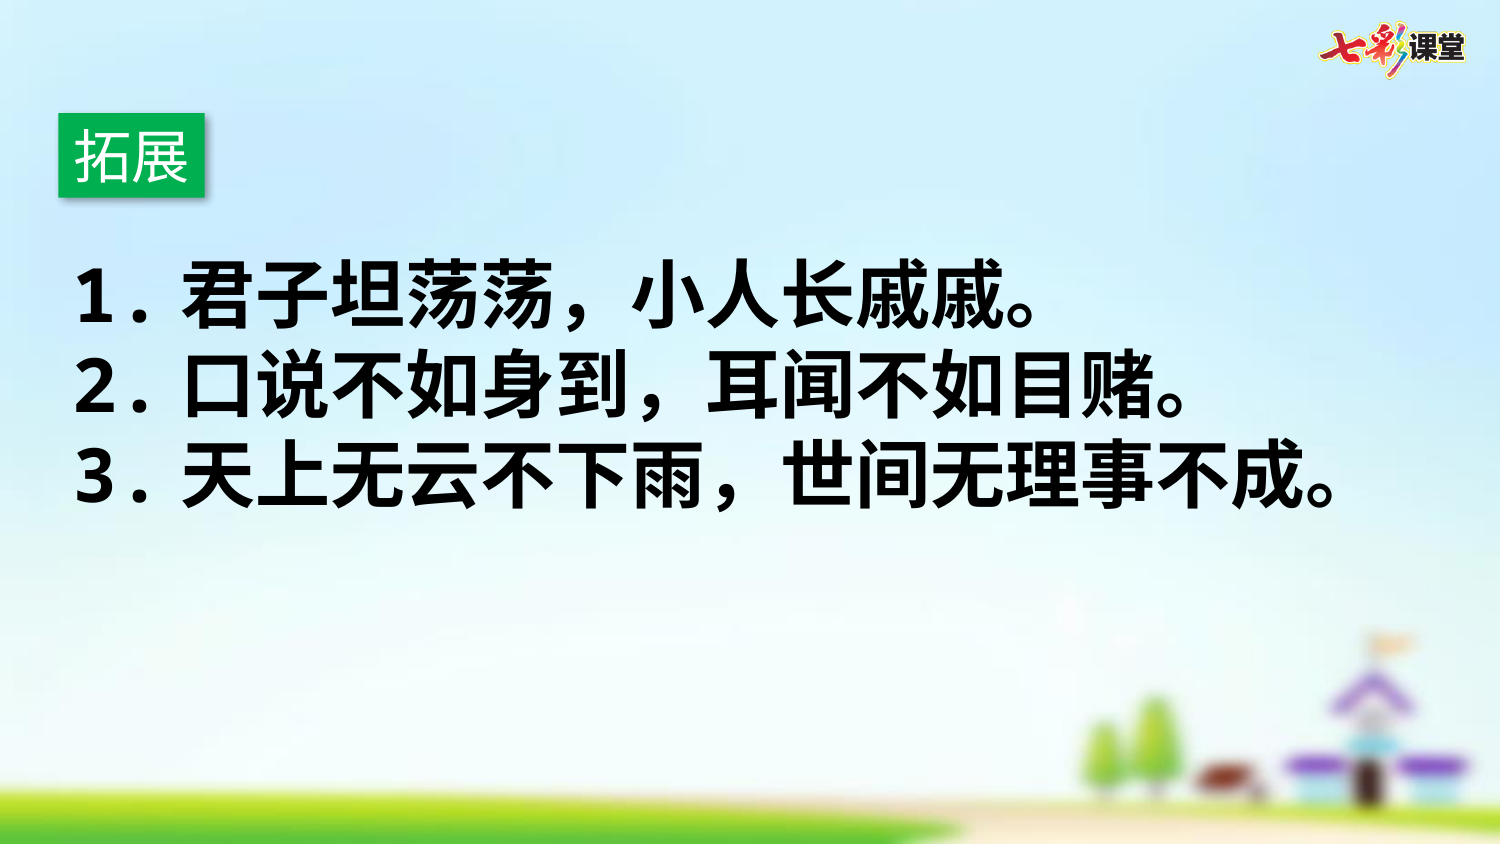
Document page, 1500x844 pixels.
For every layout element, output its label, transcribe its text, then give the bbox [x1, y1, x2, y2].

text_box 拓展 [58, 113, 205, 198]
picture [0, 0, 1500, 844]
text_box 1.君子坦荡荡，小人长戚戚。 2.口说不如身到，耳闻不如目赌。 3.天上无云不下雨，世间无理事不成。 [57, 240, 1500, 526]
